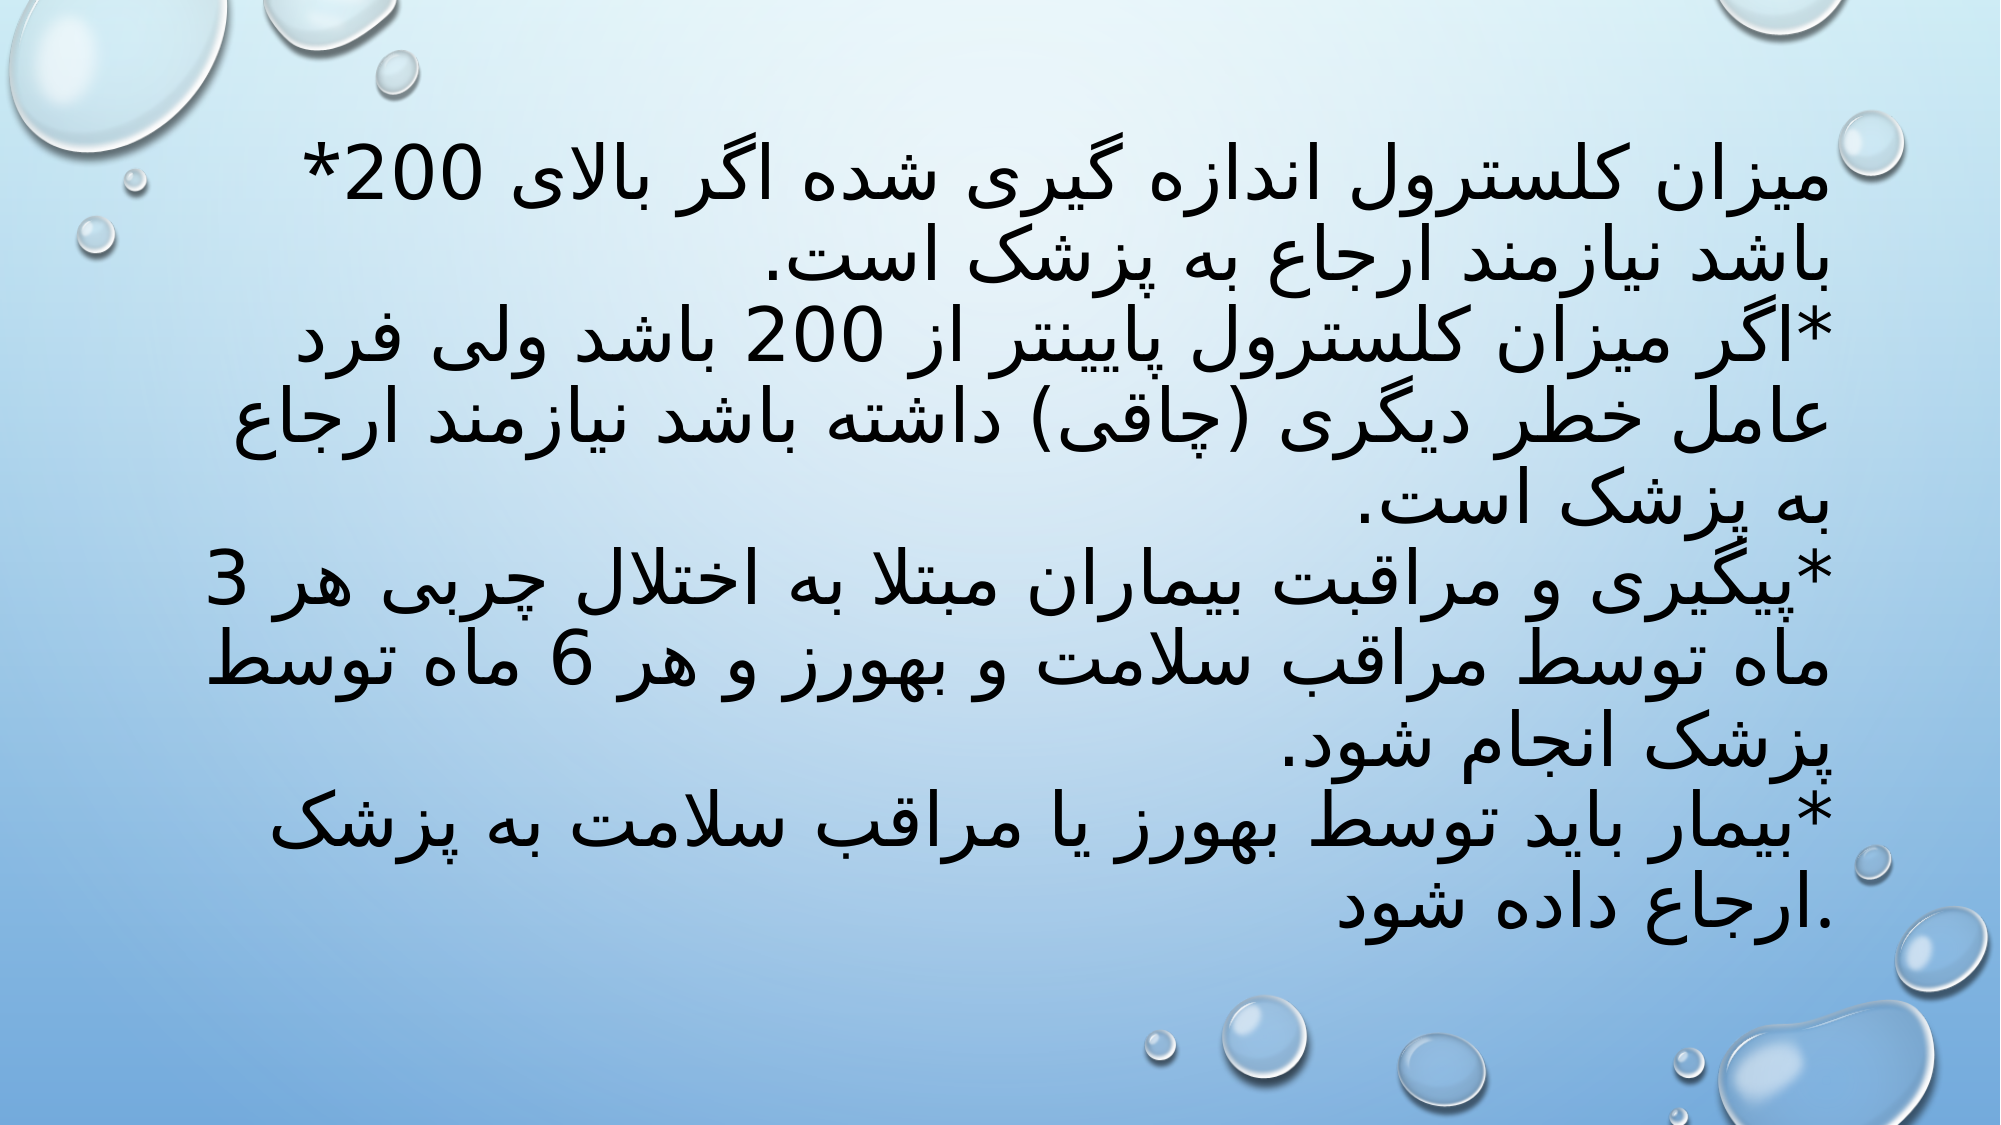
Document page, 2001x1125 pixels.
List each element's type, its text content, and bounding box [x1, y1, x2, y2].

title *میزان کلسترول اندازه گیری شده اگر بالای 200 باشد نیازمند ارجاع به پزشک است. *اگر میزان کلسترول پایینتر از 200 باشد ولی فرد عامل خطر دیگری (چاقی) داشته باشد نیازمند ارجاع به پزشک است. *پیگیری و مراقبت بیماران مبتلا به اختلال چربی هر 3 ماه توسط مراقب سلامت و بهورز و هر 6 ماه توسط پزشک انجام شود. *بیمار باید توسط بهورز یا مراقب سلامت به پزشک ارجاع داده شود. [149, 101, 1851, 978]
picture [0, 0, 2000, 1125]
